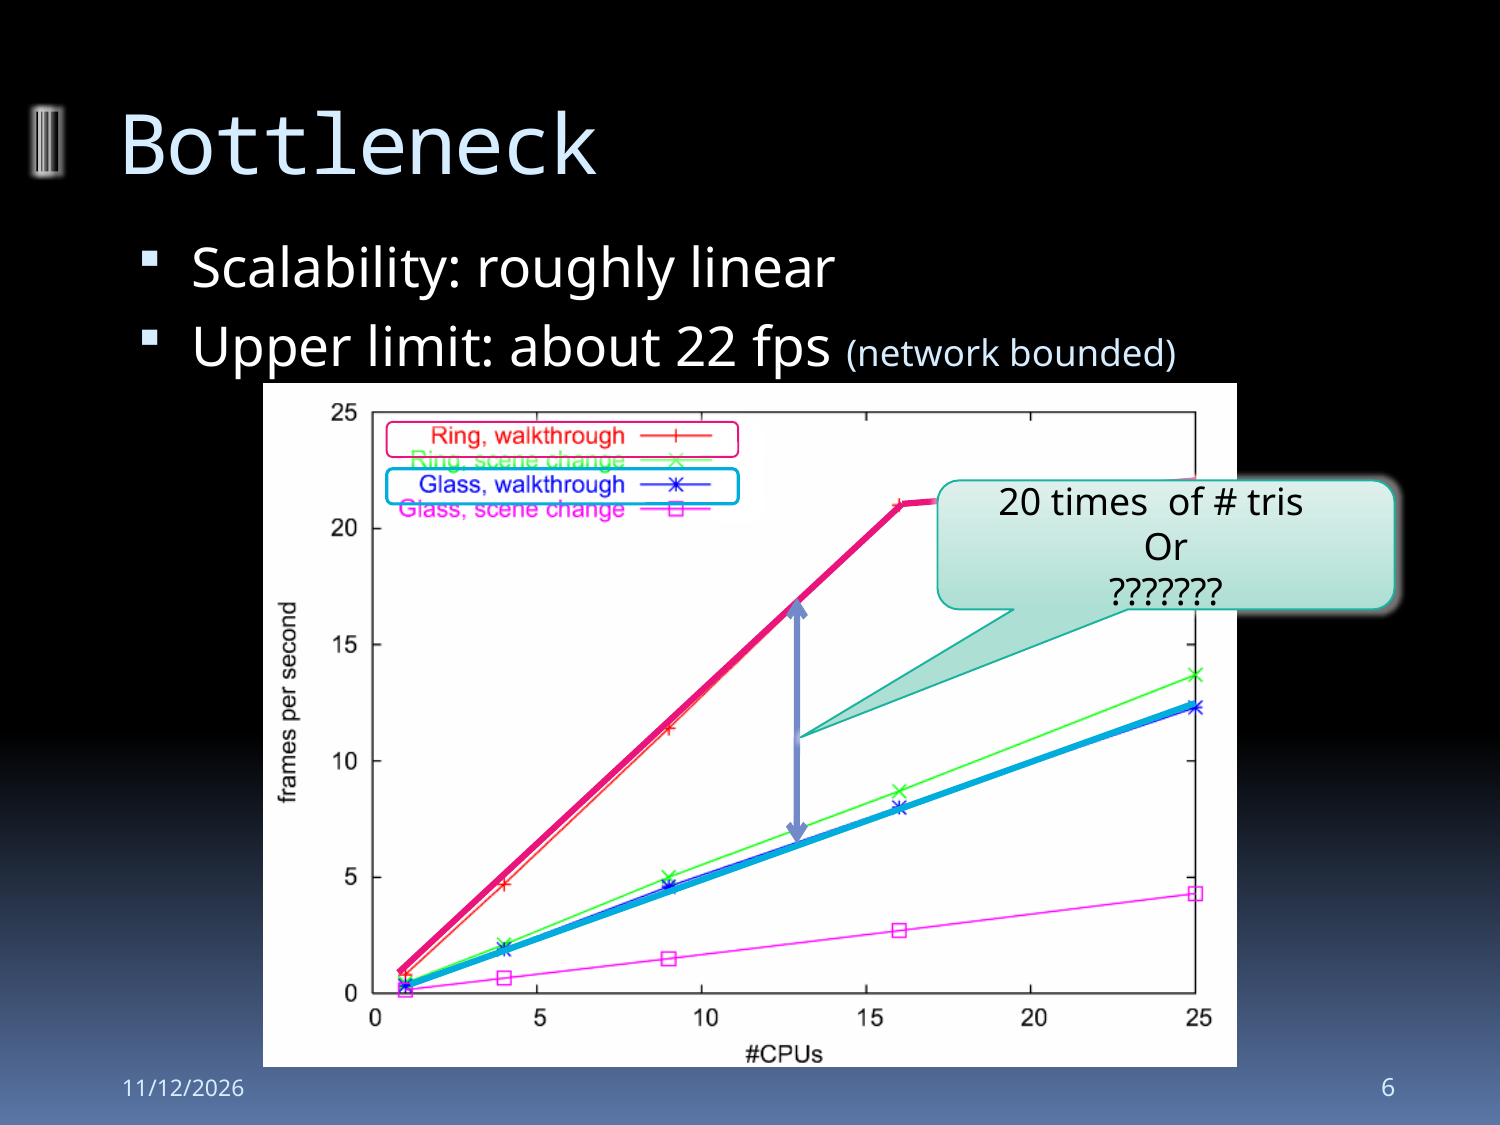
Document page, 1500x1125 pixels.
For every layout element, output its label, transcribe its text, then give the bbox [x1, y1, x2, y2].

slide_number 6 [1366, 1052, 1442, 1113]
text_box Scalability: roughly linear Upper limit: about 22 fps (network bounded) [112, 224, 1388, 386]
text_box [409, 702, 1196, 985]
title Bottleneck [103, 83, 1379, 234]
picture [263, 383, 1237, 1067]
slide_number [107, 1052, 457, 1113]
text_box 20 times of # tris Or ??????? [1246, 479, 1396, 611]
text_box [397, 479, 1196, 973]
